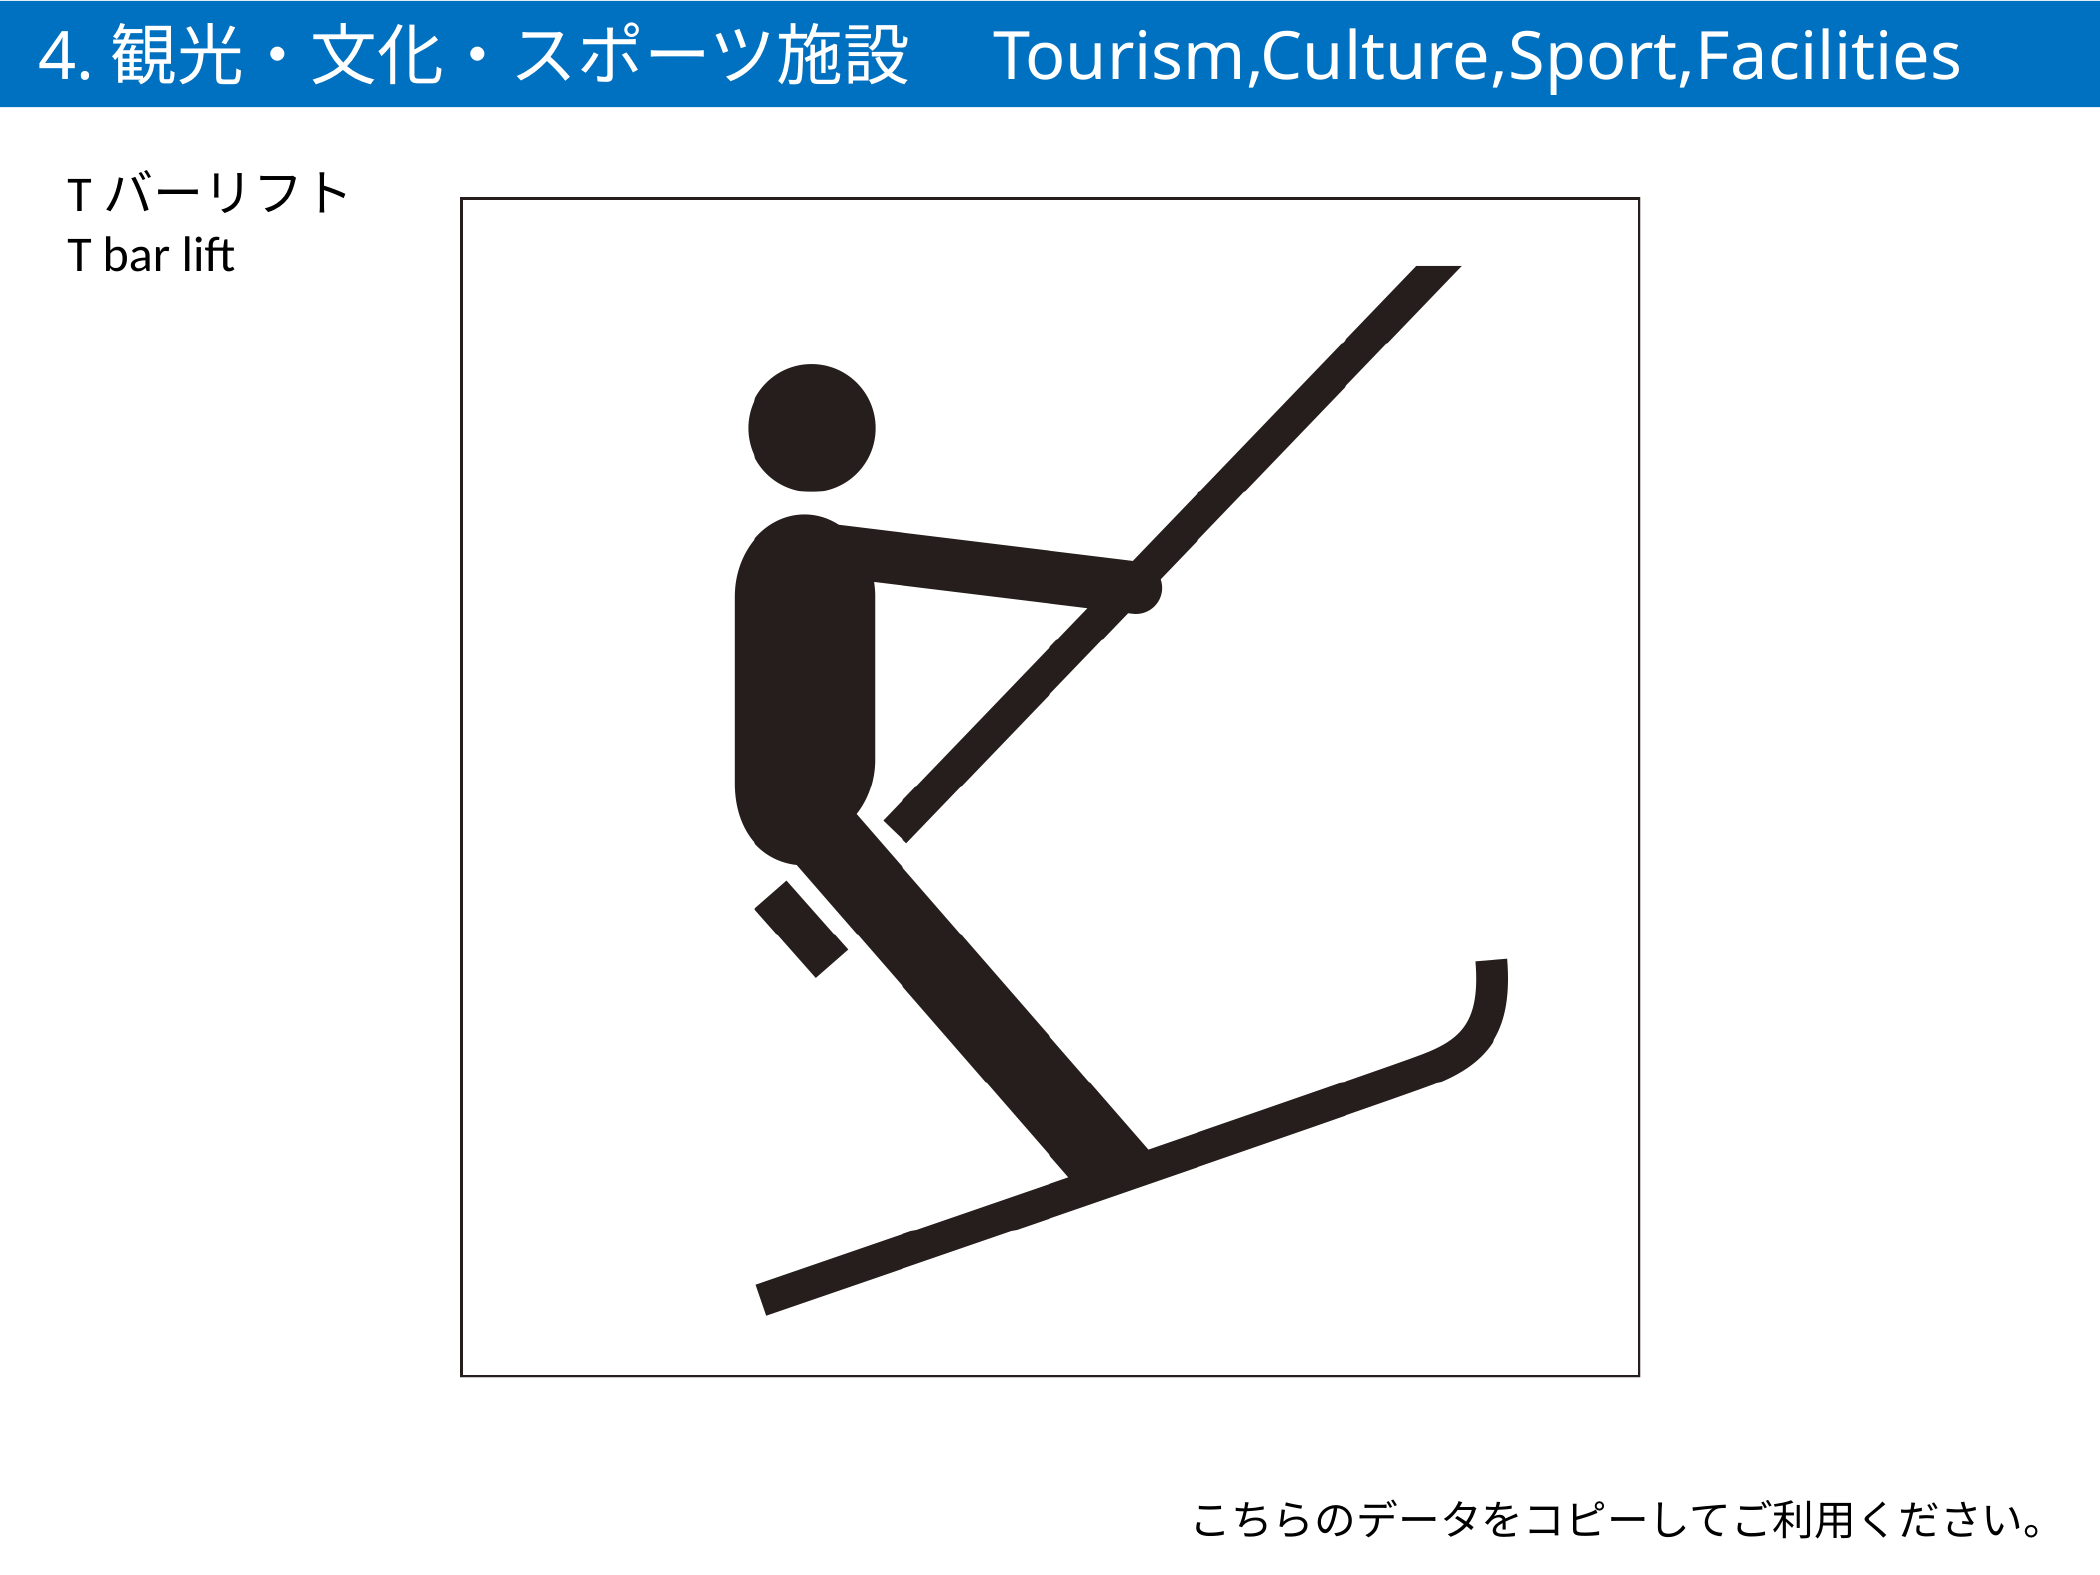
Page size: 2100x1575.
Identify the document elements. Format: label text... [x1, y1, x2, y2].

picture [459, 196, 1641, 1378]
text_box 4.観光・文化・スポーツ施設 Tourism,Culture,Sport,Facilities [23, 5, 1979, 101]
text_box こちらのデータをコピーしてご利用ください。 [1174, 1486, 2081, 1552]
text_box [0, 0, 2100, 108]
text_box Tバーリフト T bar lift [52, 153, 369, 289]
